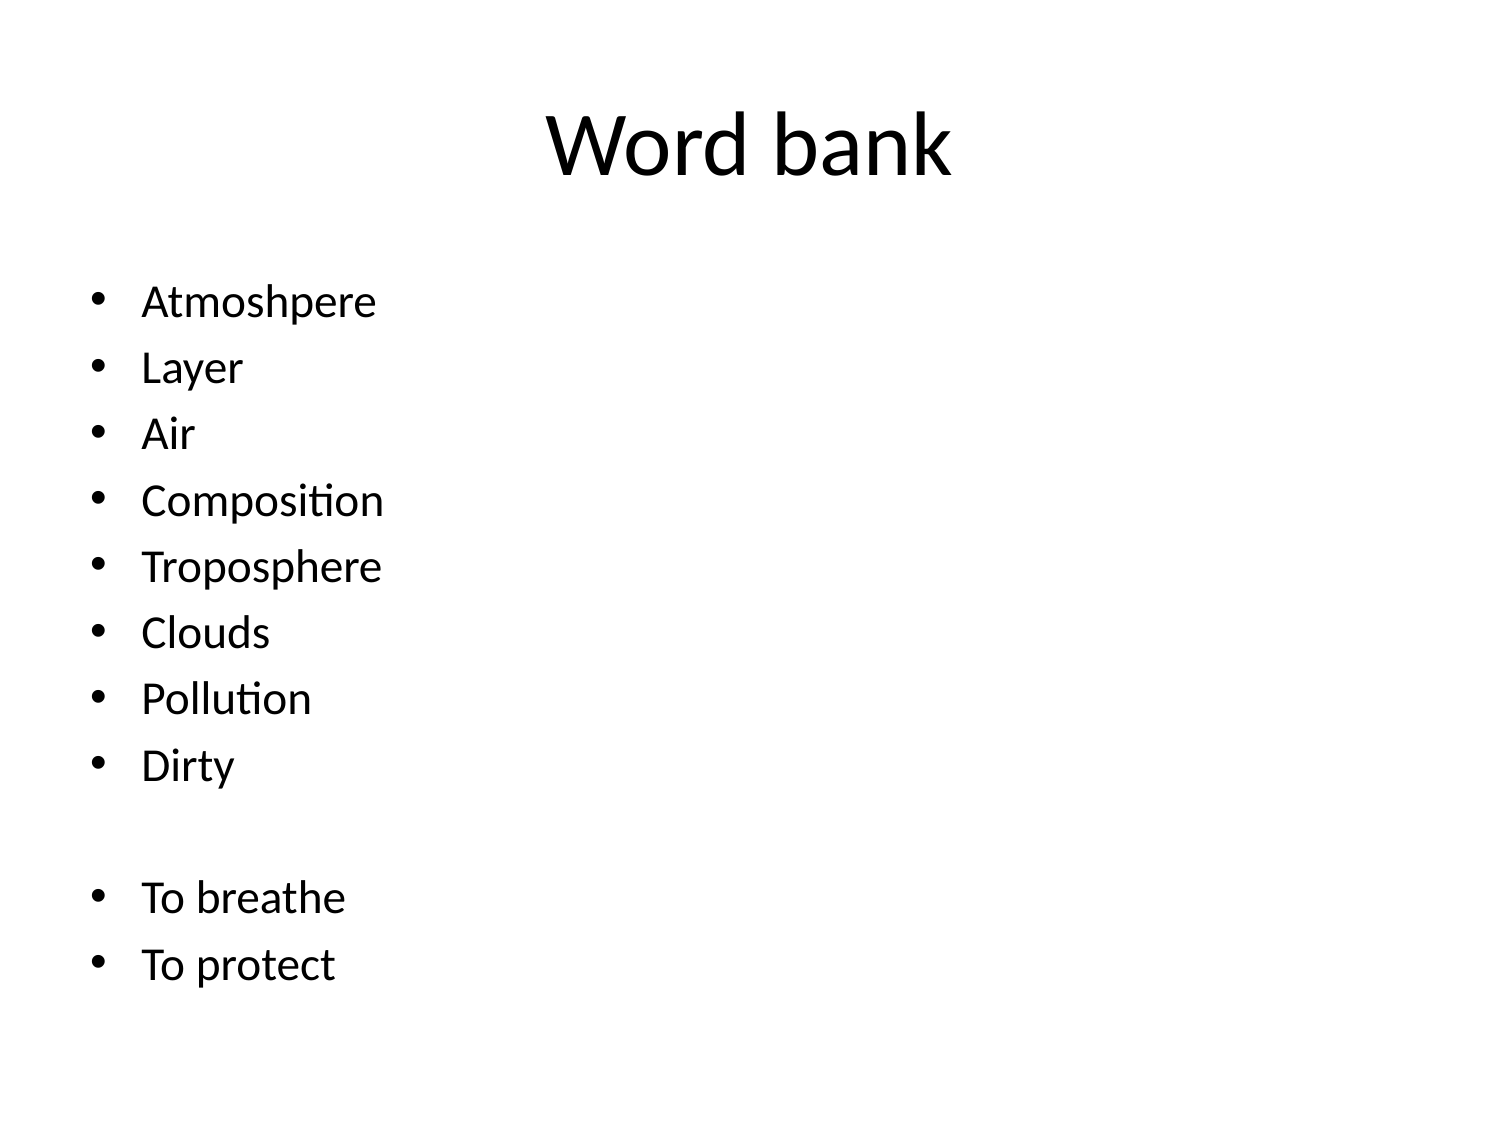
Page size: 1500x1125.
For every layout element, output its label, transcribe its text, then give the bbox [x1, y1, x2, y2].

list Atmoshpere Layer Air Composition Troposphere Clouds Pollution Dirty To breathe To protect [75, 262, 1425, 1005]
title Word bank [75, 45, 1425, 233]
